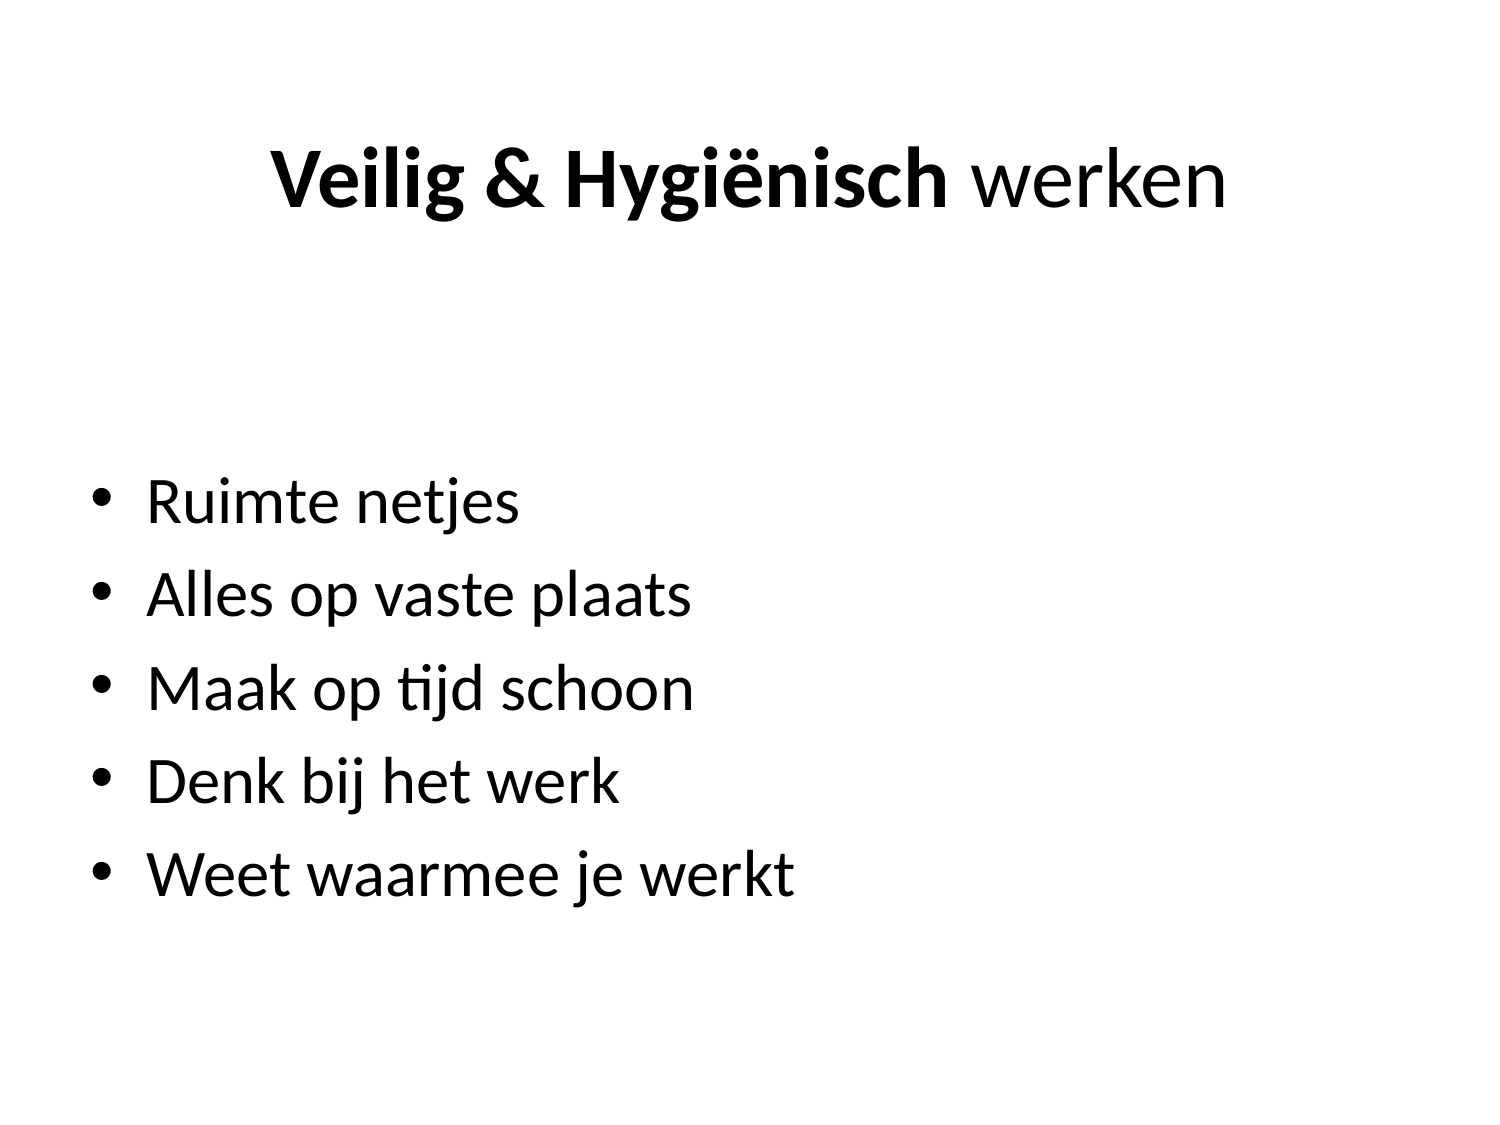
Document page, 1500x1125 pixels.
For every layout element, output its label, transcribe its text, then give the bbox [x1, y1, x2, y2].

title Veilig & Hygiënisch werken [75, 45, 1425, 233]
list Ruimte netjes Alles op vaste plaats Maak op tijd schoon Denk bij het werk Weet waarmee je werkt [75, 262, 1425, 1005]
